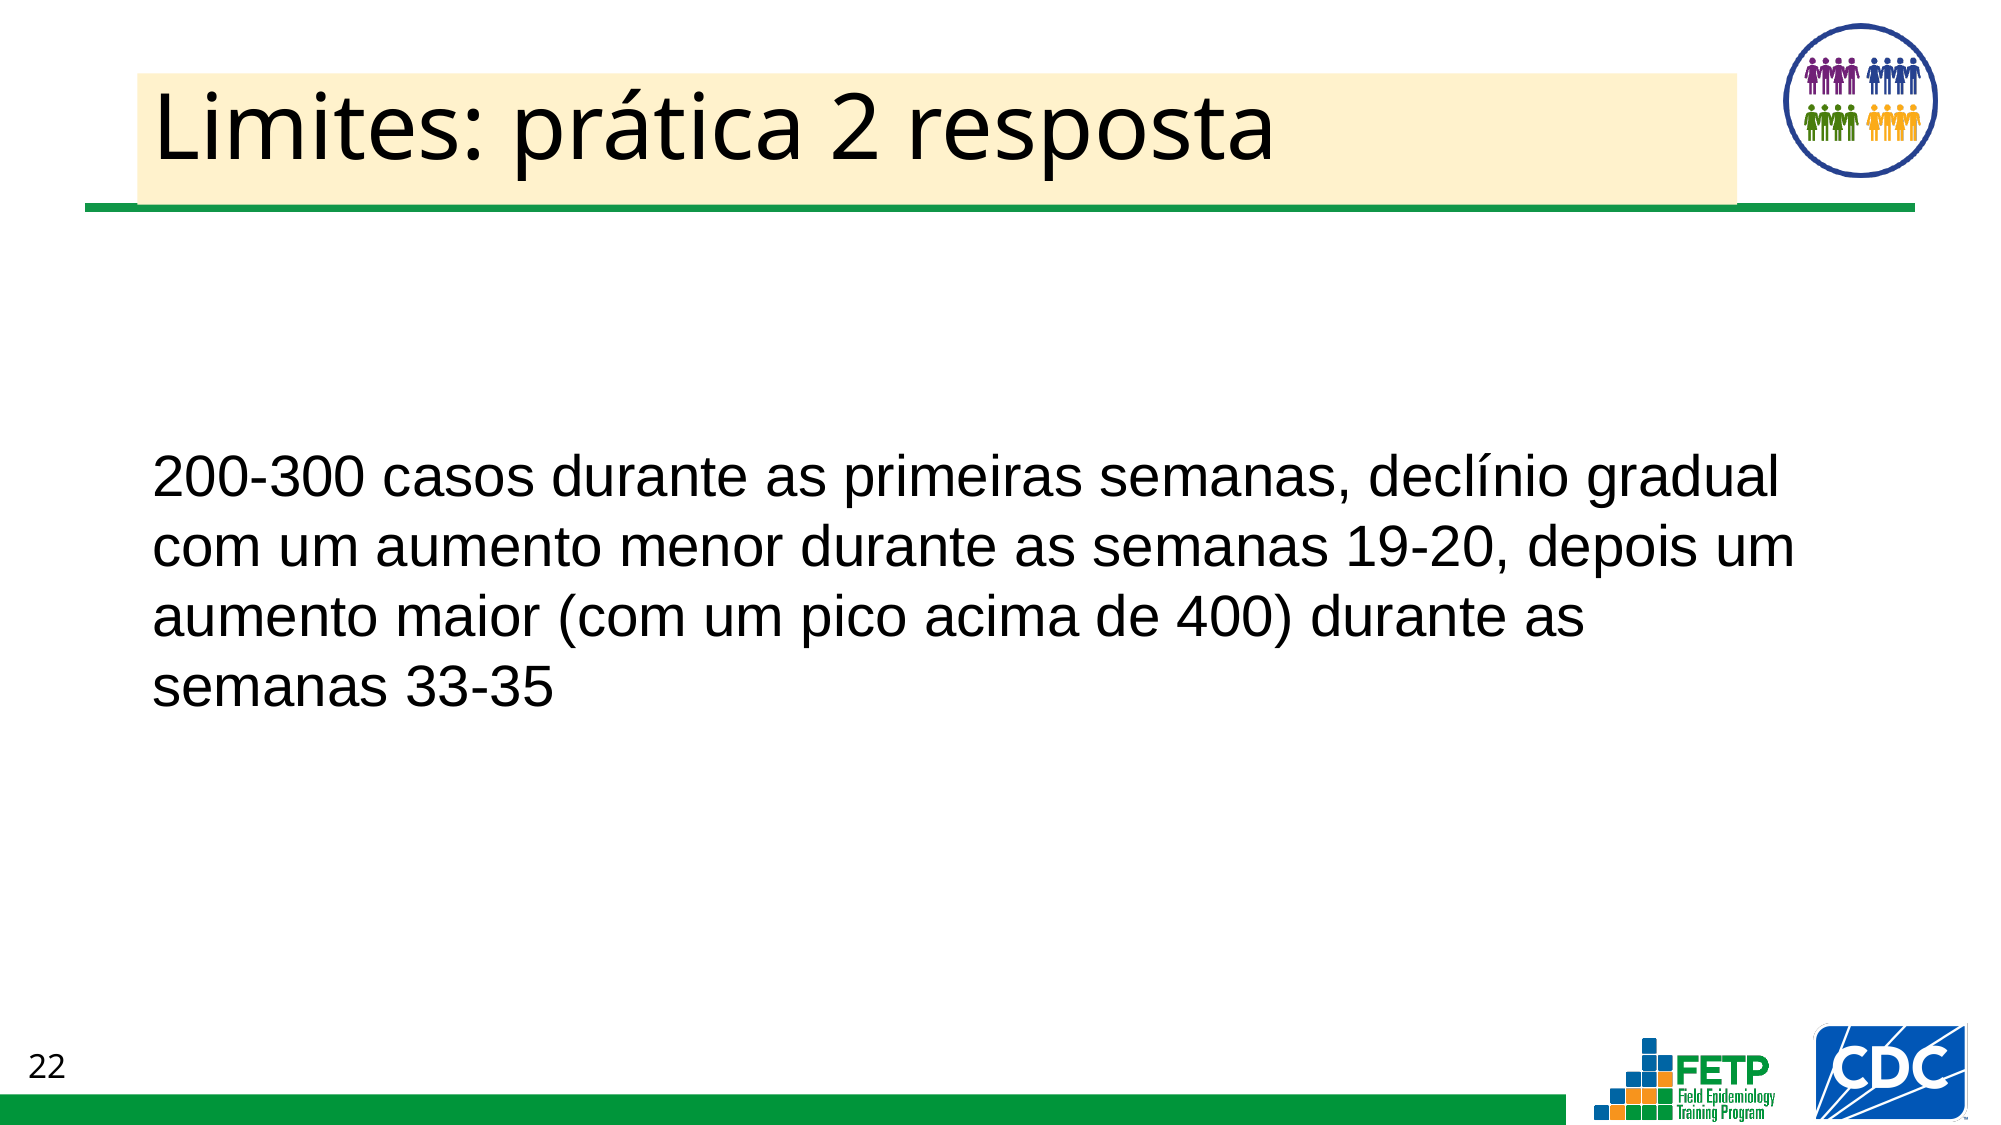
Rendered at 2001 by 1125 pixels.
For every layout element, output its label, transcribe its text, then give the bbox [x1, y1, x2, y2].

picture [1594, 1038, 1775, 1122]
title Limites: prática 2 resposta [137, 73, 1738, 205]
list 200-300 casos durante as primeiras semanas, declínio gradual com um aumento menor durante as semanas 19-20, depois um aumento maior (com um pico acima de 400) durante as semanas 33-35 [137, 242, 1863, 1004]
picture [1783, 23, 1938, 178]
picture [1813, 1023, 1968, 1122]
